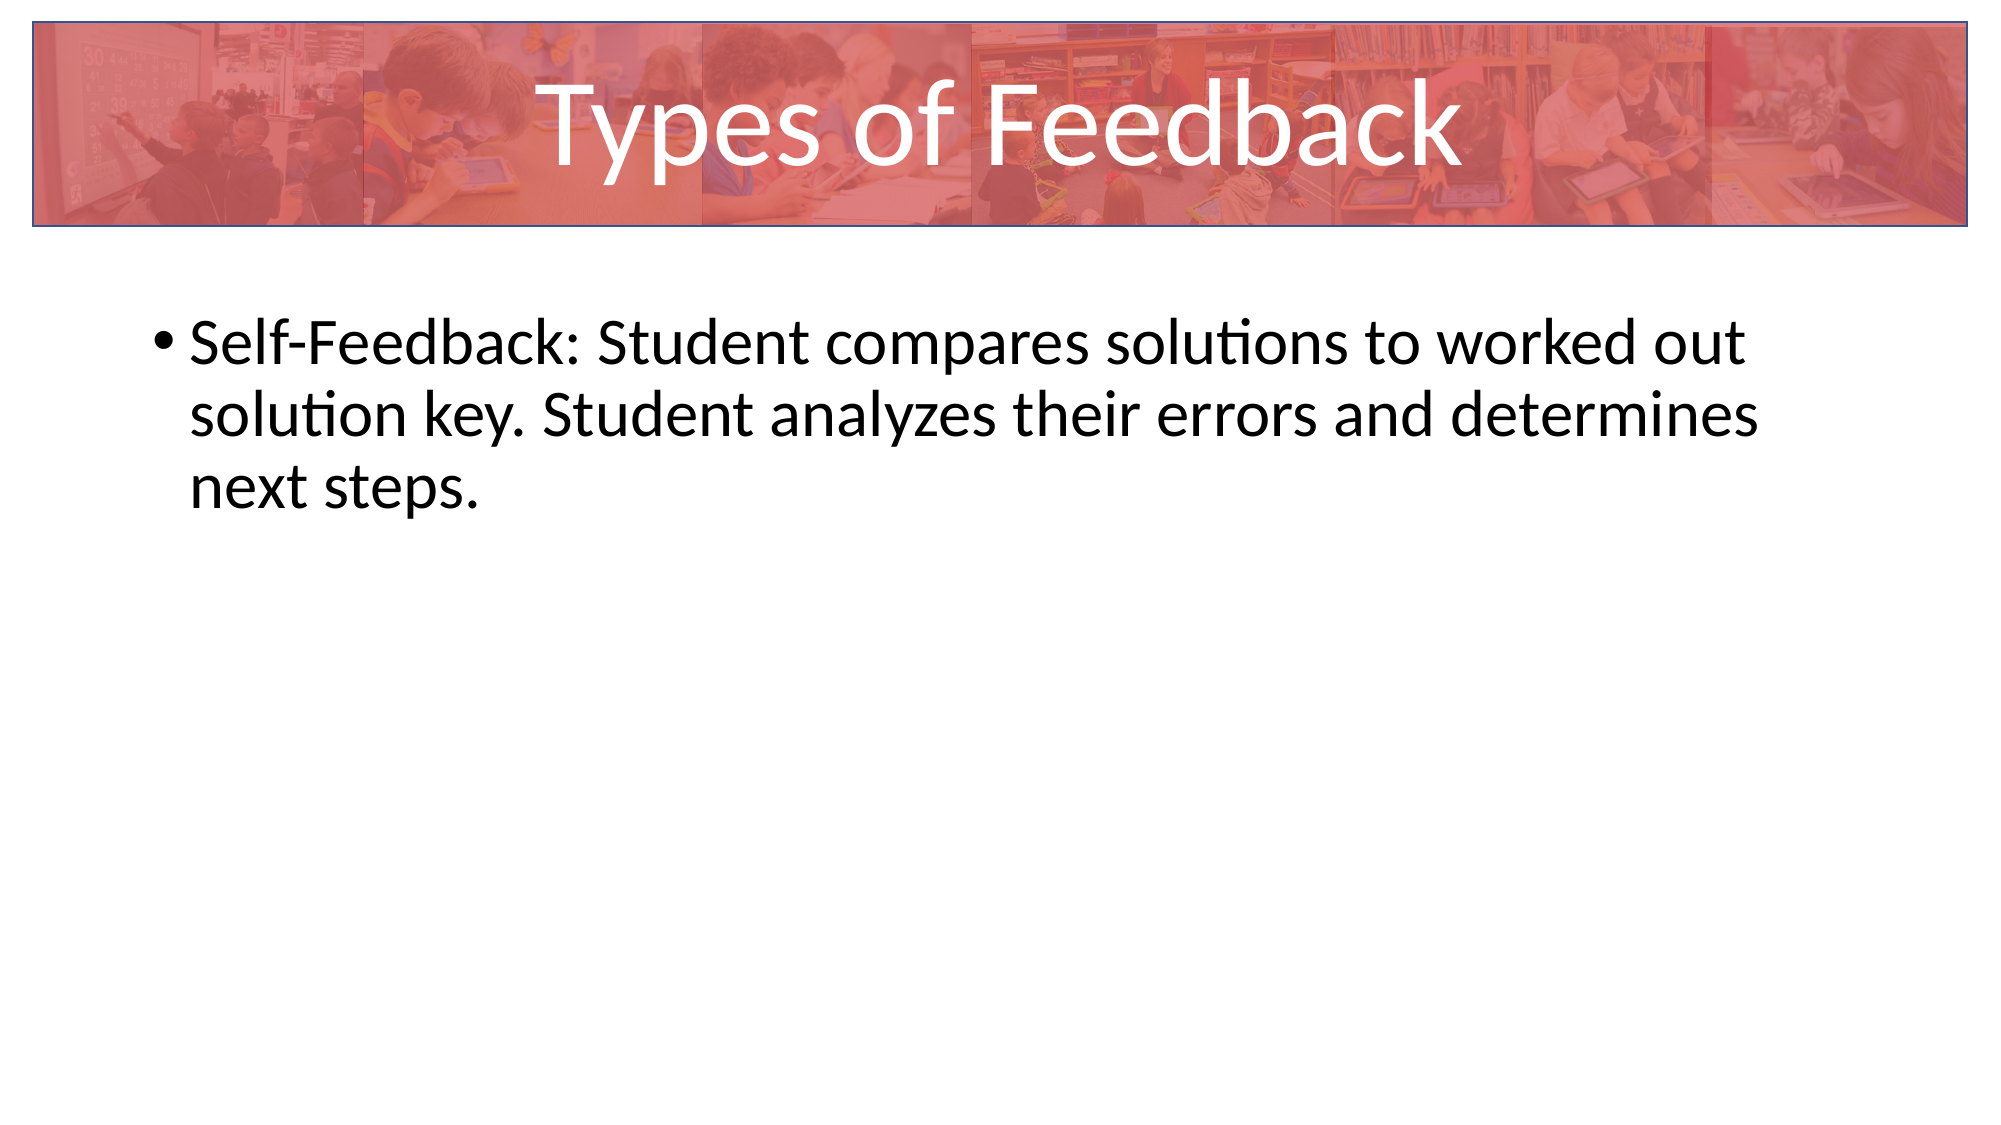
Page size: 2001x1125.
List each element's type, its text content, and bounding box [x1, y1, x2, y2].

list Self-Feedback: Student compares solutions to worked out solution key. Student analyzes their errors and determines next steps. [137, 299, 1863, 1014]
title Types of Feedback [137, 24, 1863, 225]
